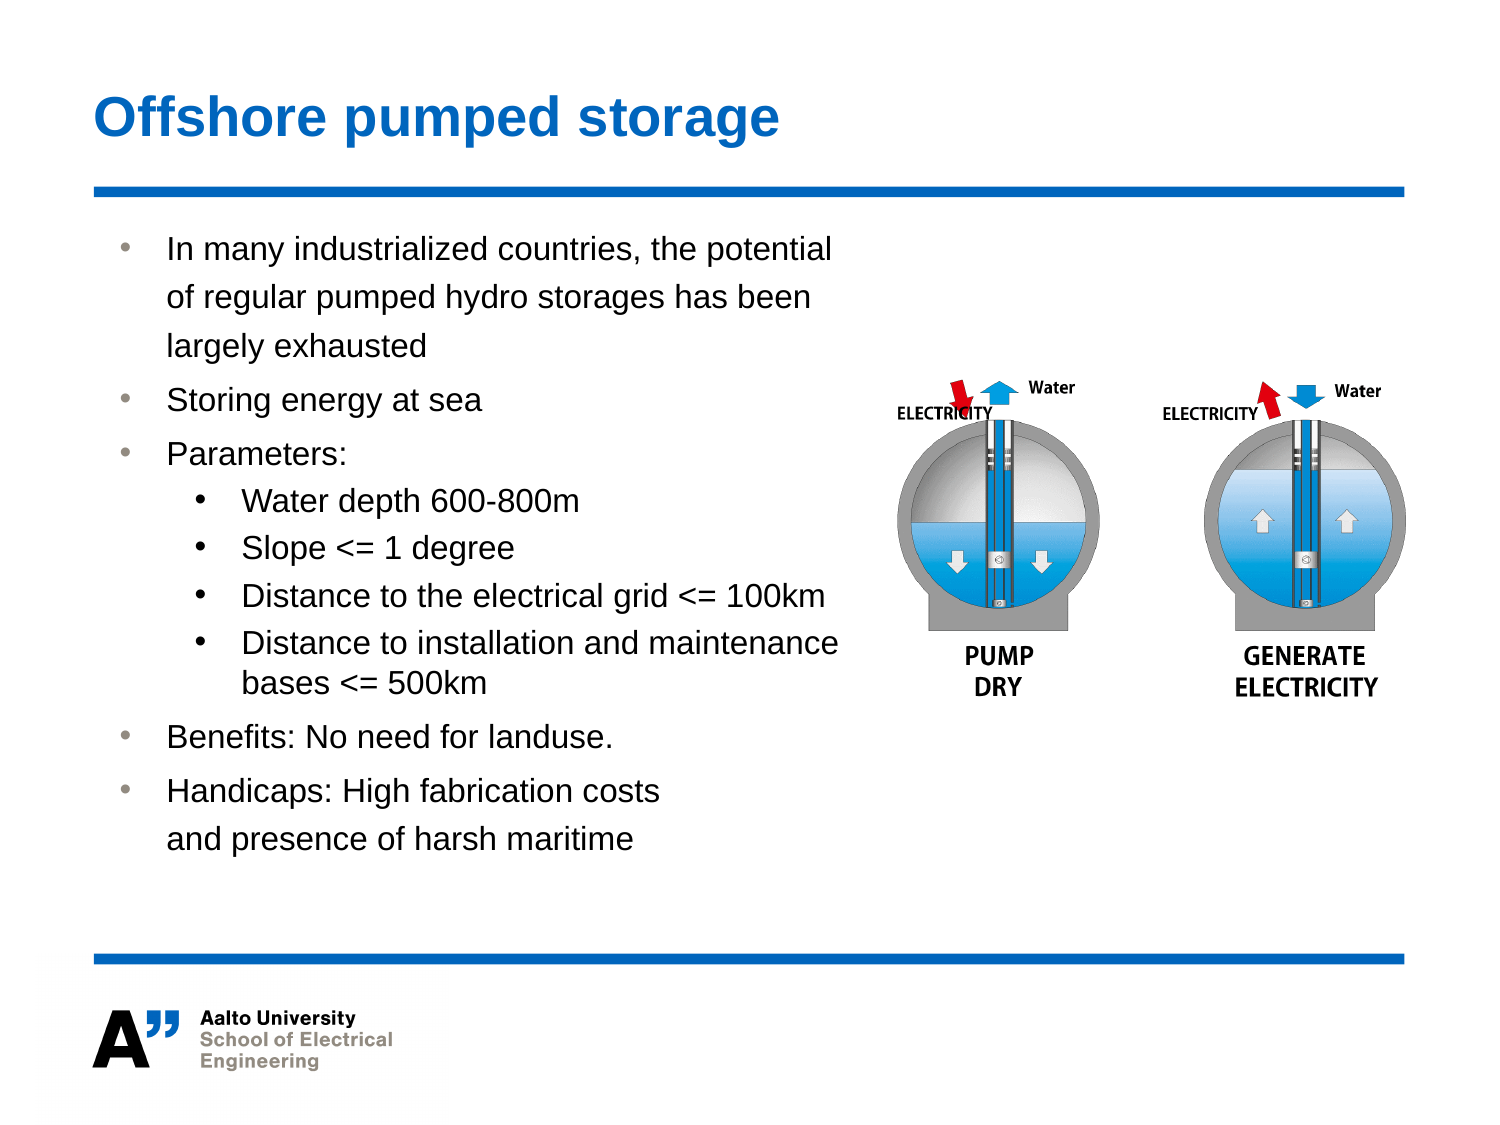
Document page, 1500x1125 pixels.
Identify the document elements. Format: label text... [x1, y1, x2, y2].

picture [895, 378, 1407, 700]
title Offshore pumped storage [93, 80, 1369, 228]
list In many industrialized countries, the potential of regular pumped hydro storages has been largely exhausted Storing energy at sea Parameters: Water depth 600-800m Slope <= 1 degree Distance to the electrical grid <= 100km Distance to installation and maintenance bases <= 500km Benefits: No need for landuse. Handicaps: High fabrication costs and presence of harsh maritime [82, 219, 866, 930]
picture [35, 953, 449, 1125]
